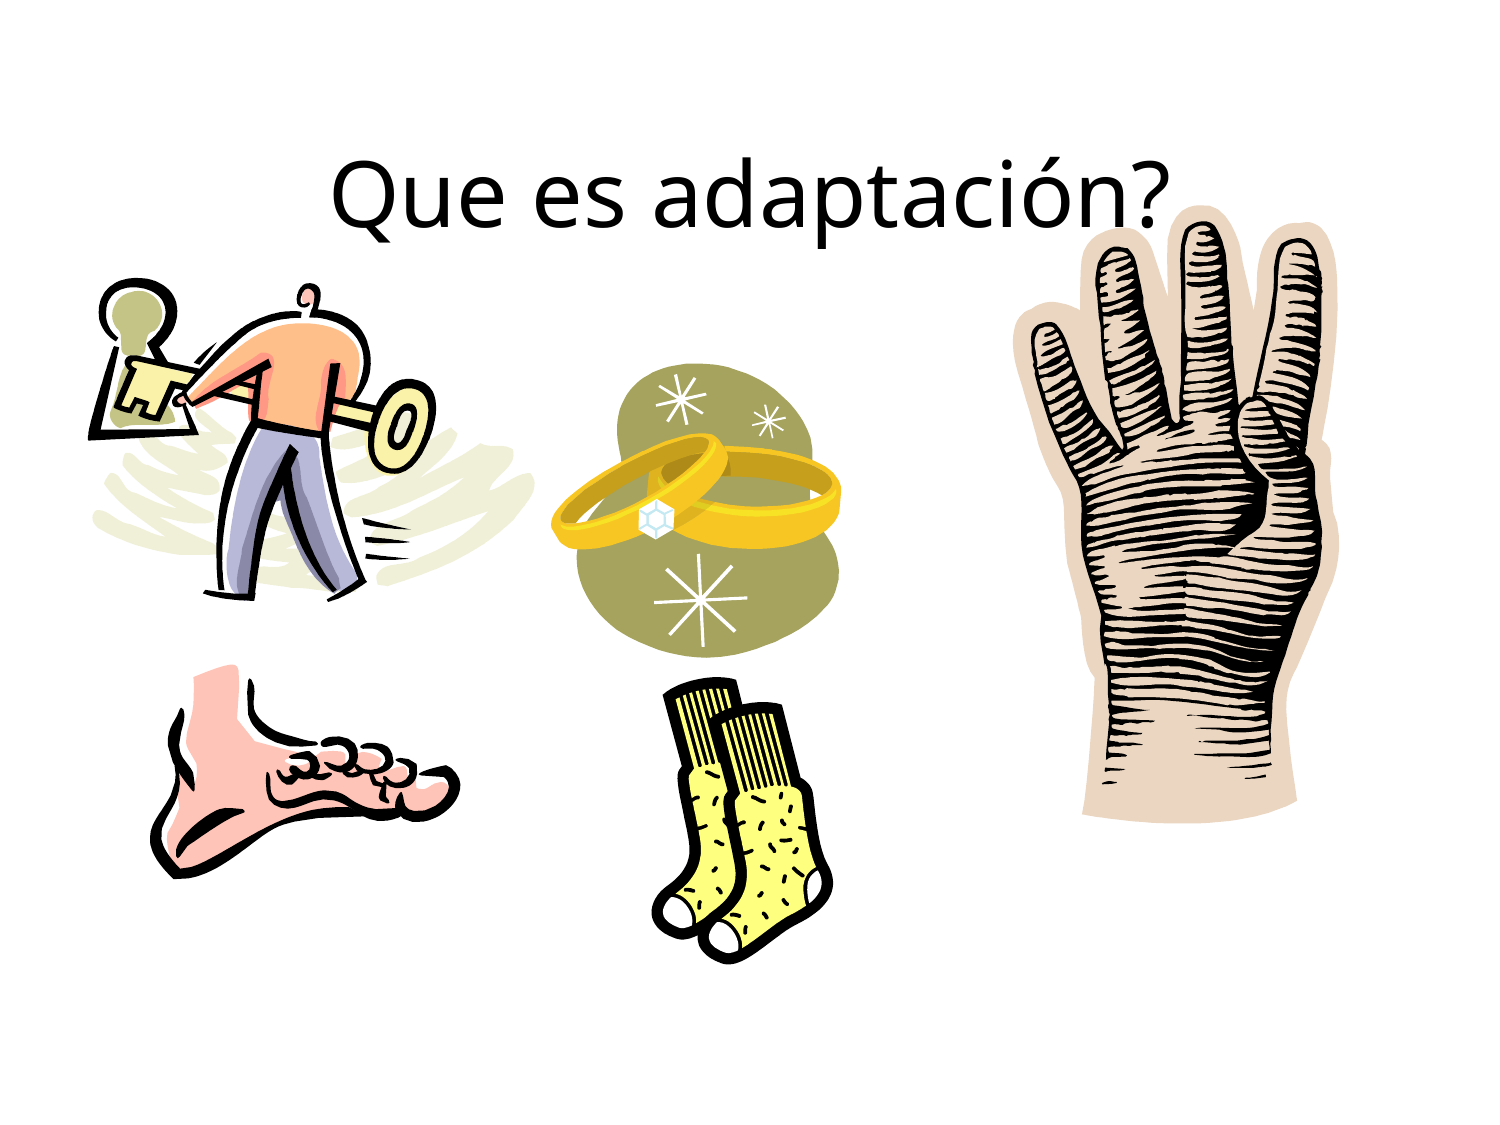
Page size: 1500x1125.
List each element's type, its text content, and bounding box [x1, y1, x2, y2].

picture [649, 674, 835, 969]
picture [549, 362, 843, 659]
picture [1012, 199, 1348, 826]
title Que es adaptación? [74, 149, 1426, 233]
picture [149, 662, 463, 882]
picture [87, 274, 538, 606]
